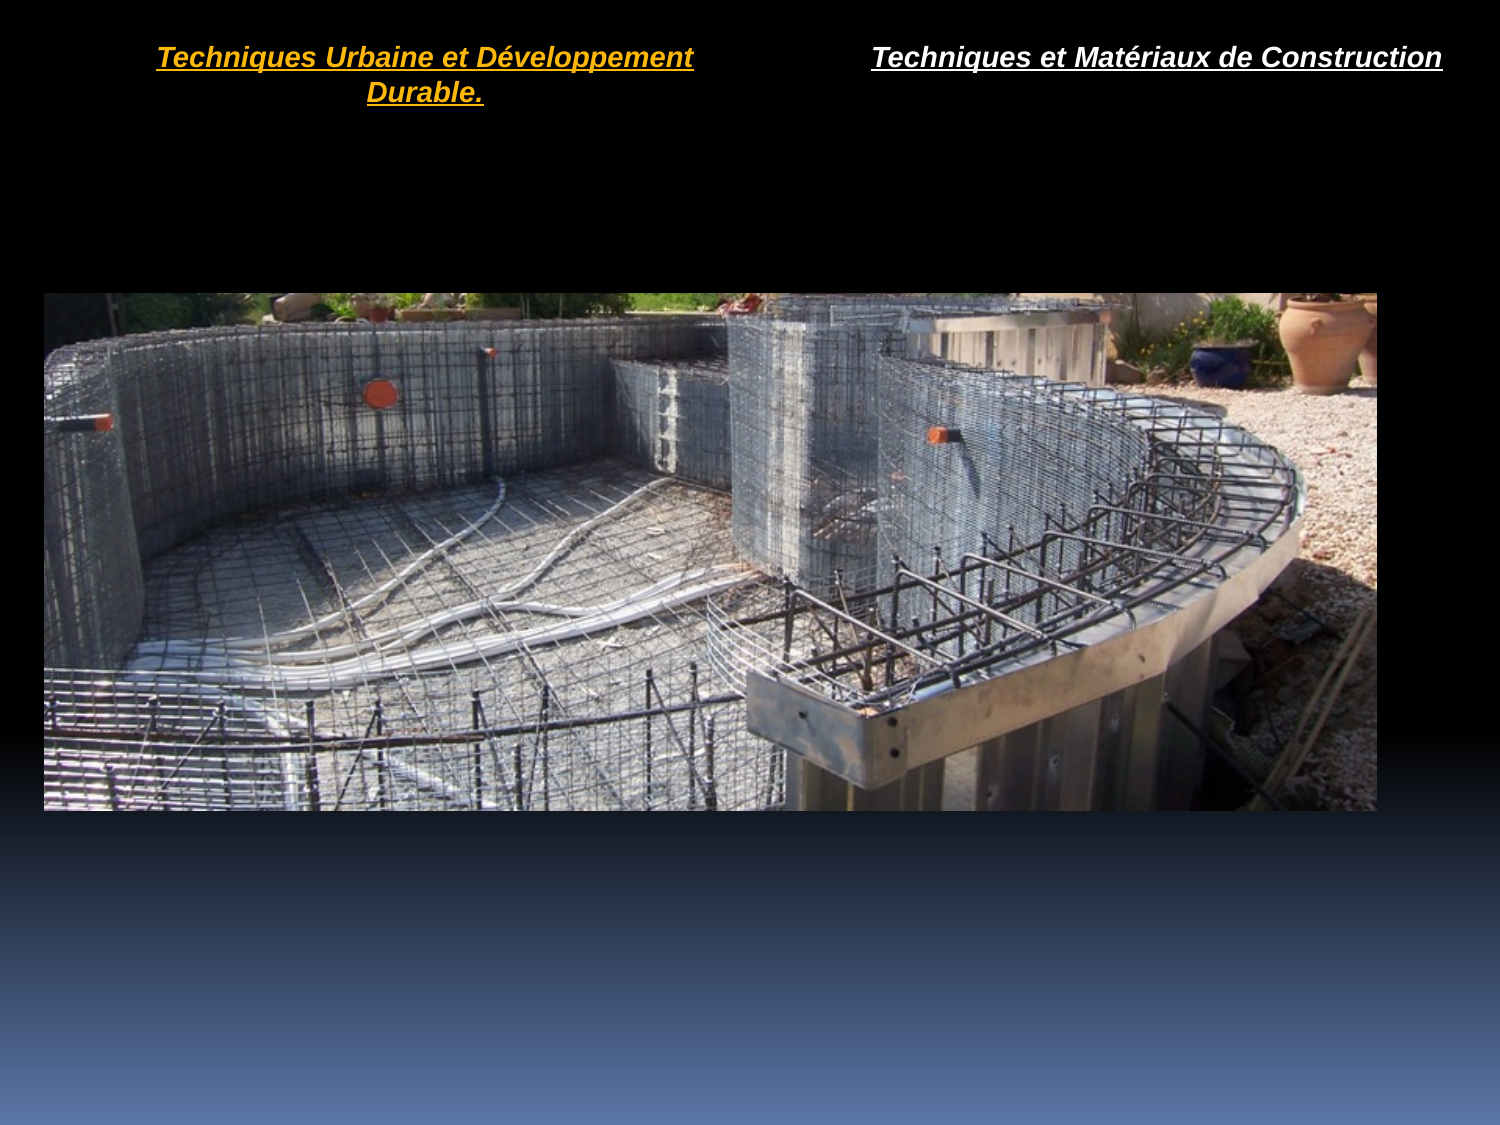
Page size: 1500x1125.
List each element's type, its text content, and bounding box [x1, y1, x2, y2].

text_box Techniques Urbaine et Développement Durable. [100, 30, 750, 116]
text_box Techniques et Matériaux de Construction [856, 30, 1500, 81]
picture [44, 292, 1377, 811]
